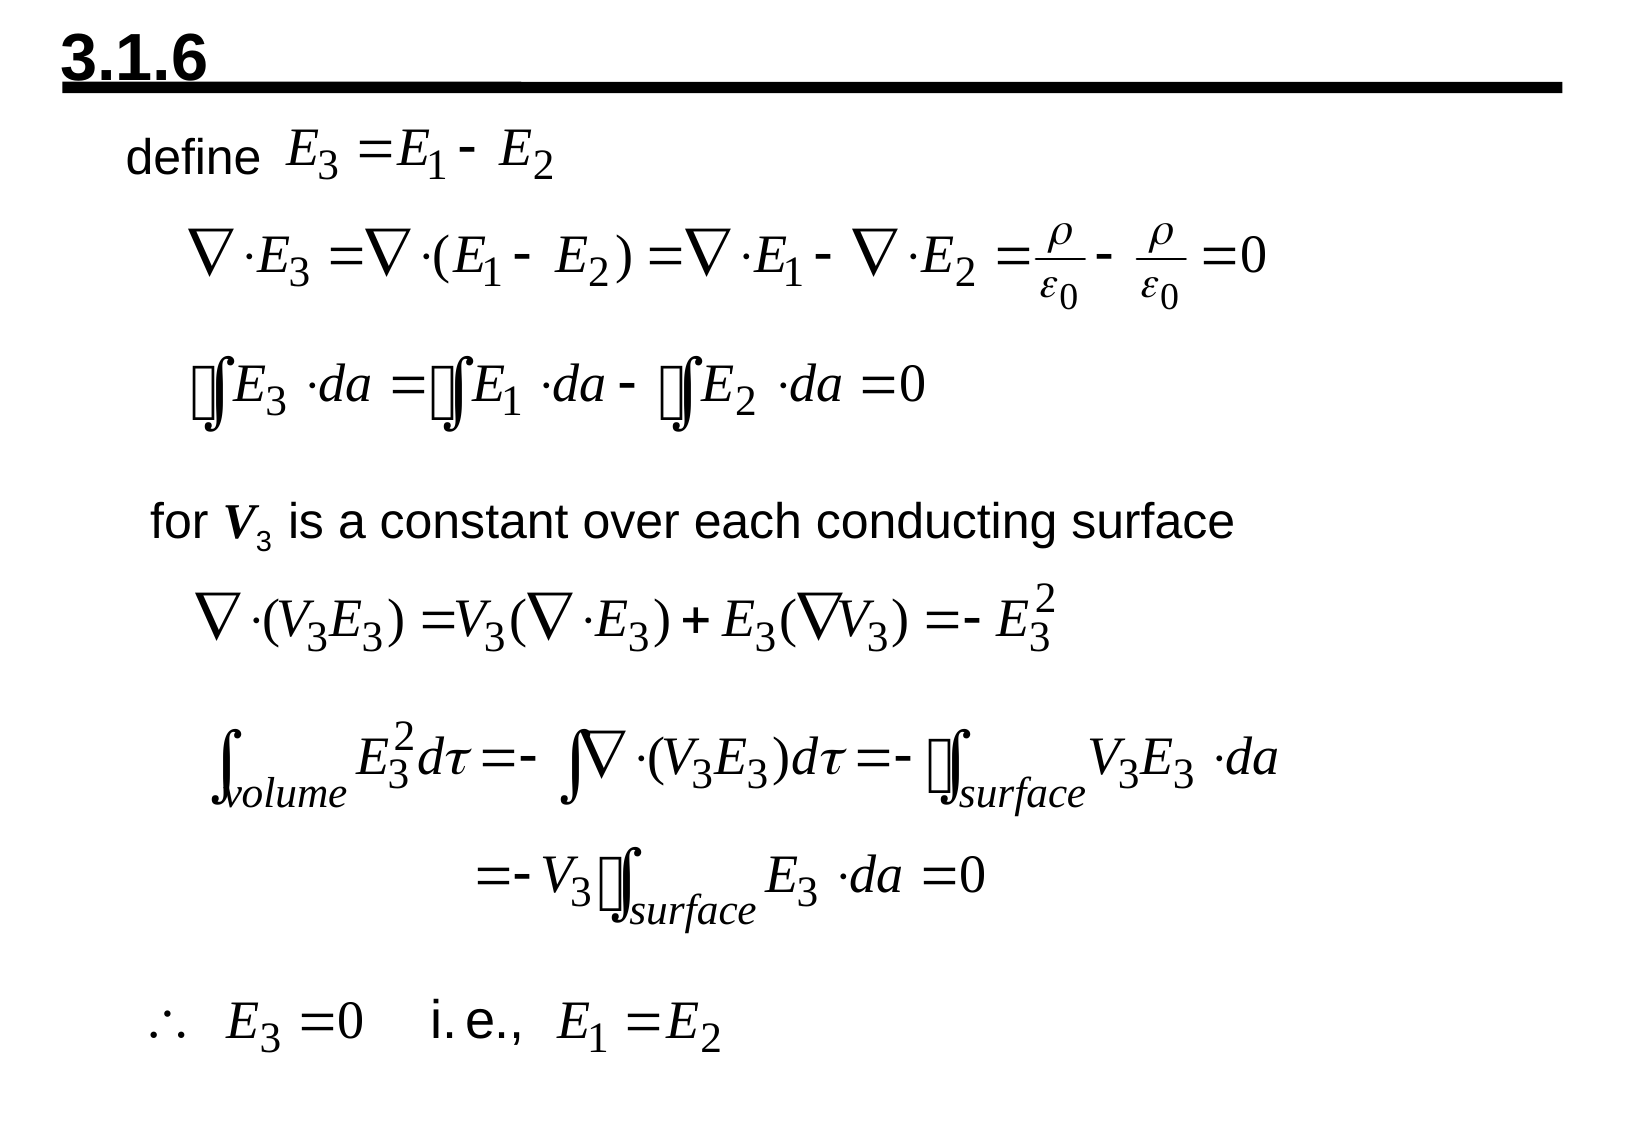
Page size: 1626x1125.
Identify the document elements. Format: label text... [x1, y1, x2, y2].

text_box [193, 573, 1061, 658]
text_box 3.1.6 [45, 5, 224, 101]
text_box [148, 986, 727, 1058]
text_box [199, 711, 1286, 823]
text_box define [104, 114, 283, 196]
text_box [186, 342, 929, 433]
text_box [186, 205, 1270, 315]
text_box for V3 is a constant over each conducting surface [135, 481, 1252, 565]
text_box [468, 833, 990, 941]
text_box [280, 113, 559, 187]
